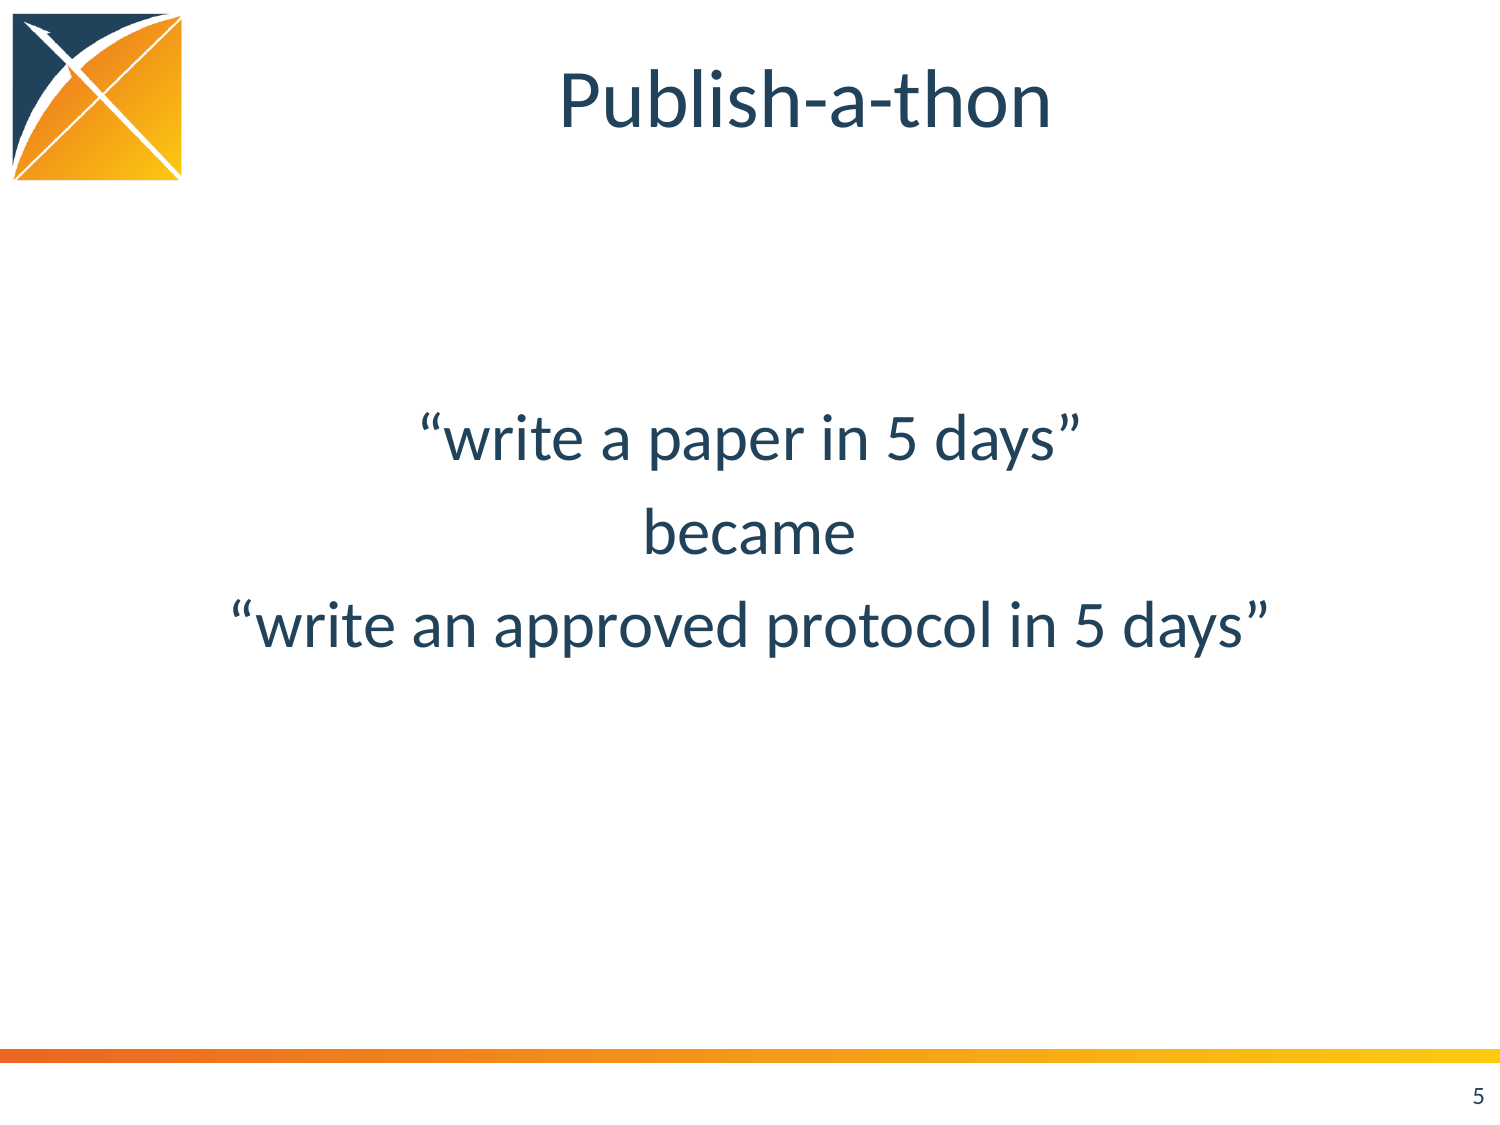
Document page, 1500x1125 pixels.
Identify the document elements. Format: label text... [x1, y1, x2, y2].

title Publish-a-thon [187, 24, 1425, 163]
picture [0, 0, 206, 200]
slide_number 5 [1149, 1065, 1500, 1125]
list “write a paper in 5 days” became “write an approved protocol in 5 days” [75, 200, 1425, 1005]
